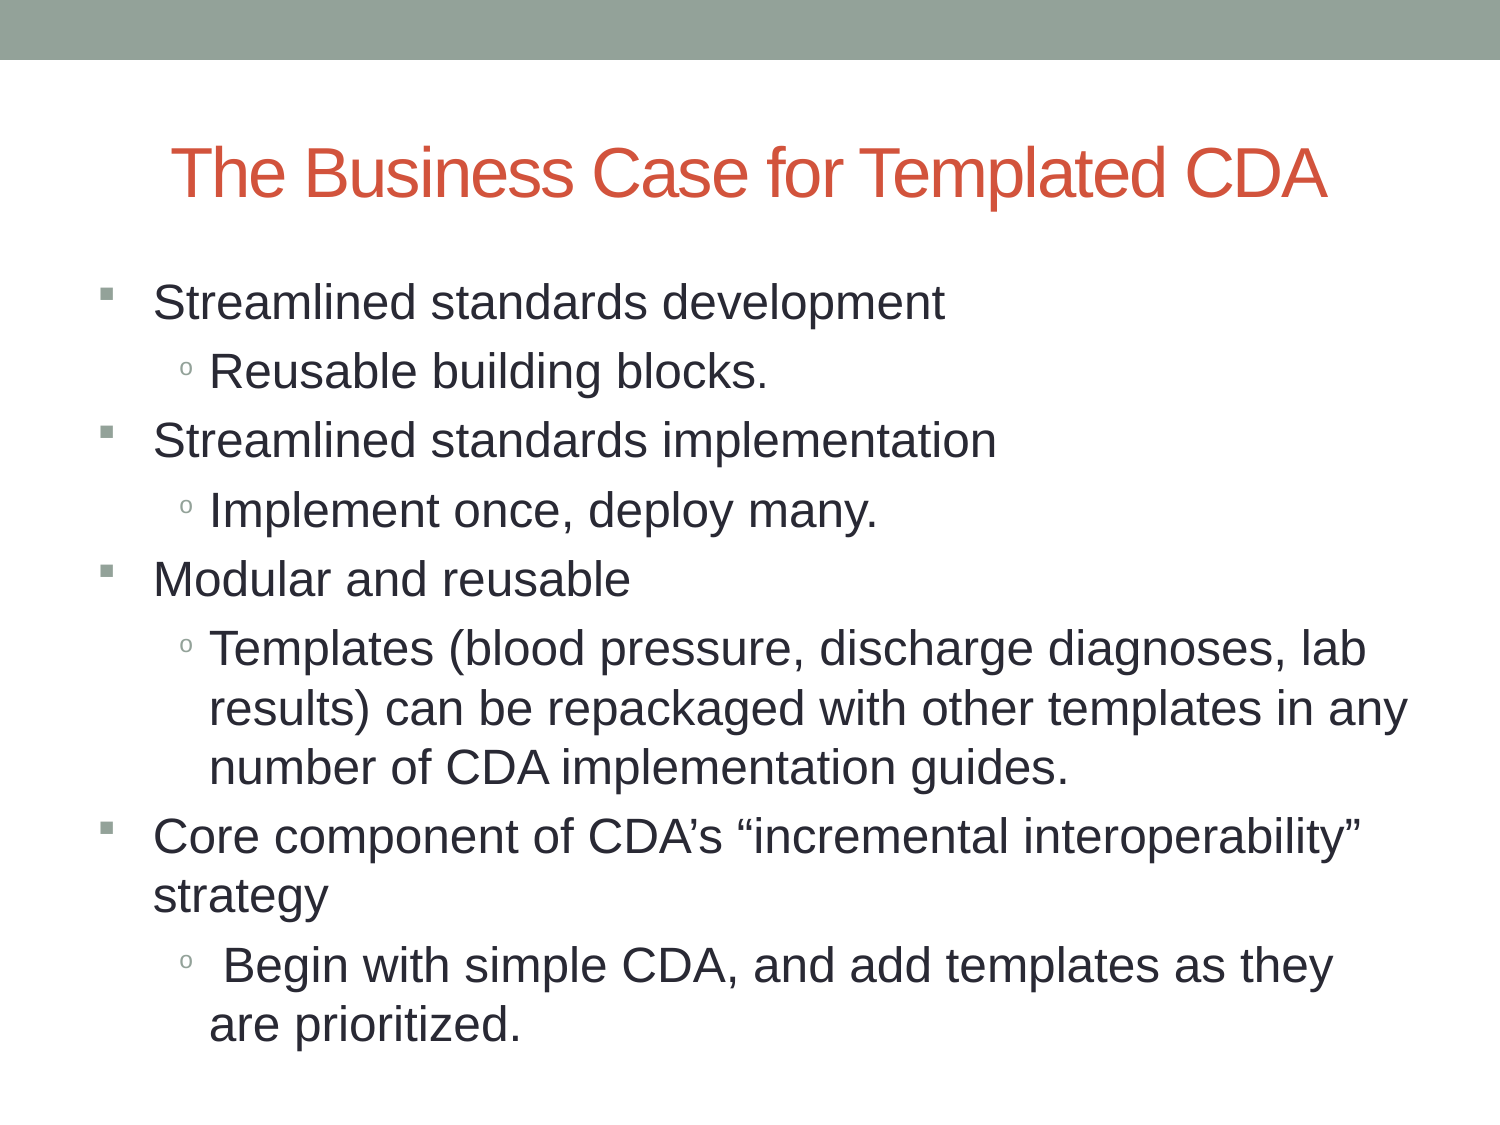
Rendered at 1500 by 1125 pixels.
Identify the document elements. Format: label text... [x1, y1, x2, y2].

list Streamlined standards development Reusable building blocks. Streamlined standards implementation Implement once, deploy many. Modular and reusable Templates (blood pressure, discharge diagnoses, lab results) can be repackaged with other templates in any number of CDA implementation guides. Core component of CDA’s “incremental interoperability” strategy Begin with simple CDA, and add templates as they are prioritized. [75, 262, 1425, 1063]
title The Business Case for Templated CDA [75, 87, 1425, 250]
